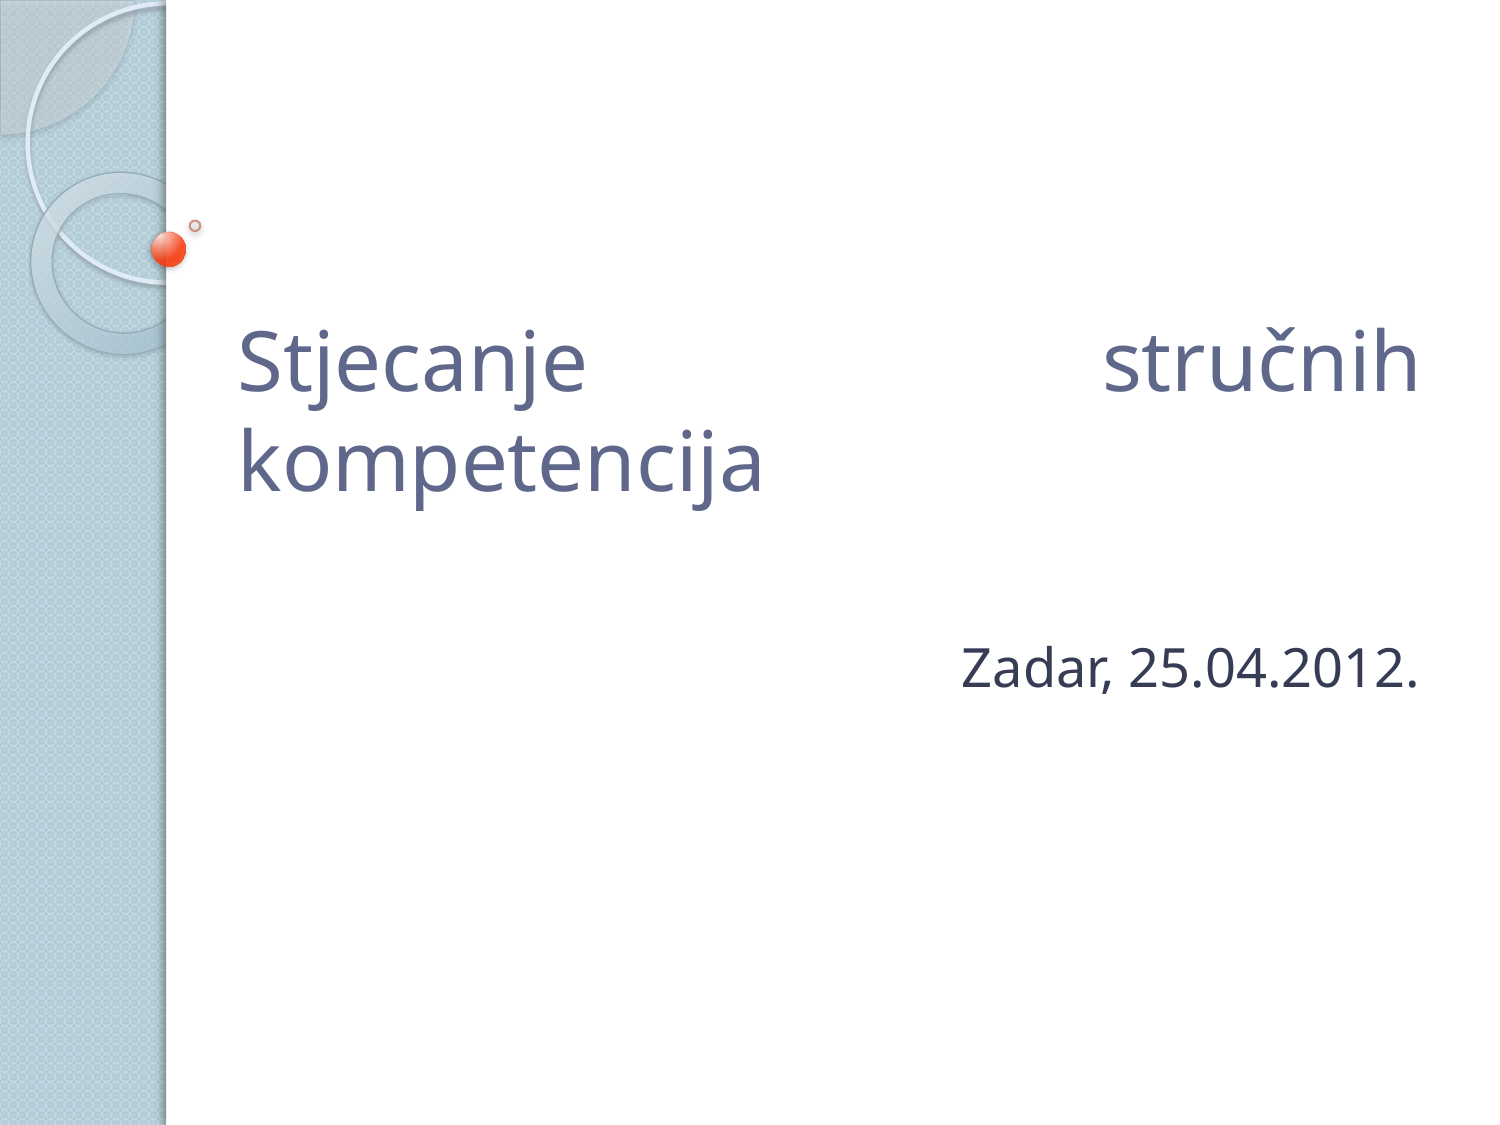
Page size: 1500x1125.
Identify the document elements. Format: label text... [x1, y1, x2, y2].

subtitle Zadar, 25.04.2012. [234, 632, 1450, 921]
title Stjecanje stručnih kompetencija [222, 187, 1438, 516]
